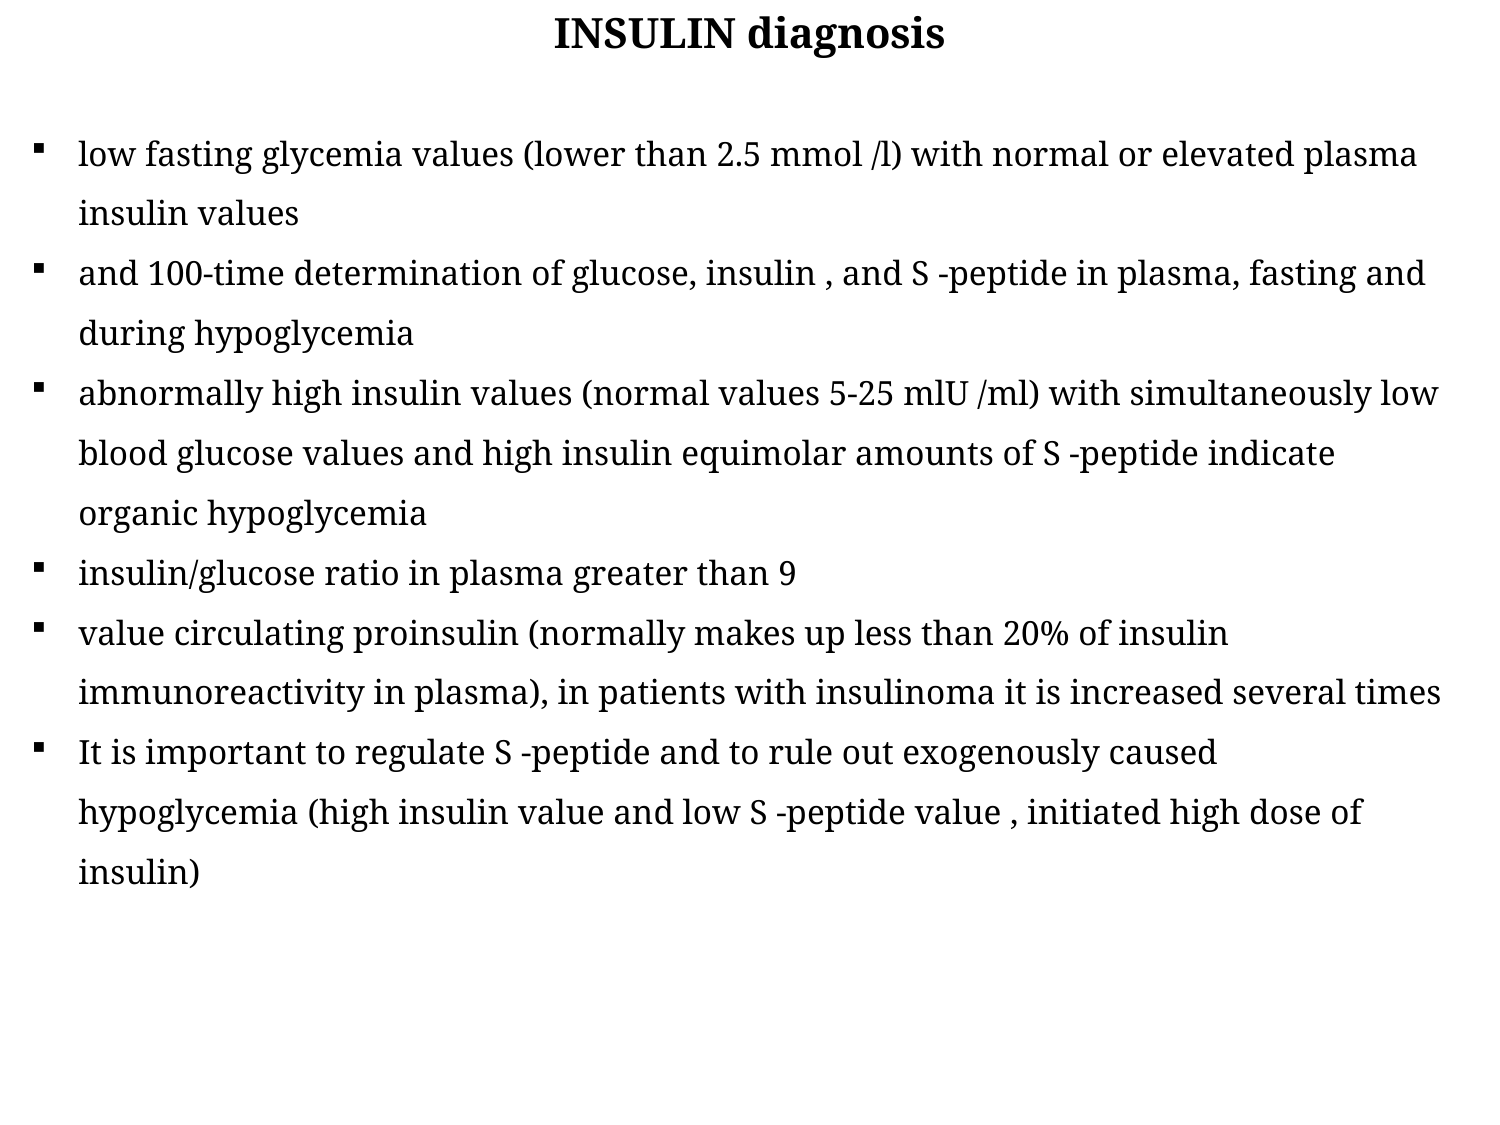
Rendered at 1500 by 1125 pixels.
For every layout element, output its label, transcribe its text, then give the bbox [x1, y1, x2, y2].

text_box INSULIN diagnosis [0, 0, 1500, 63]
text_box low fasting glycemia values (lower than 2.5 mmol /l) with normal or elevated plasma insulin values and 100-time determination of glucose, insulin , and S -peptide in plasma, fasting and during hypoglycemia abnormally high insulin values (normal values 5-25 mlU /ml) with simultaneously low blood glucose values and high insulin equimolar amounts of S -peptide indicate organic hypoglycemia insulin/glucose ratio in plasma greater than 9 value circulating proinsulin (normally makes up less than 20% of insulin immunoreactivity in plasma), in patients with insulinoma it is increased several times It is important to regulate S -peptide and to rule out exogenously caused hypoglycemia (high insulin value and low S -peptide value , initiated high dose of insulin) [16, 105, 1463, 899]
